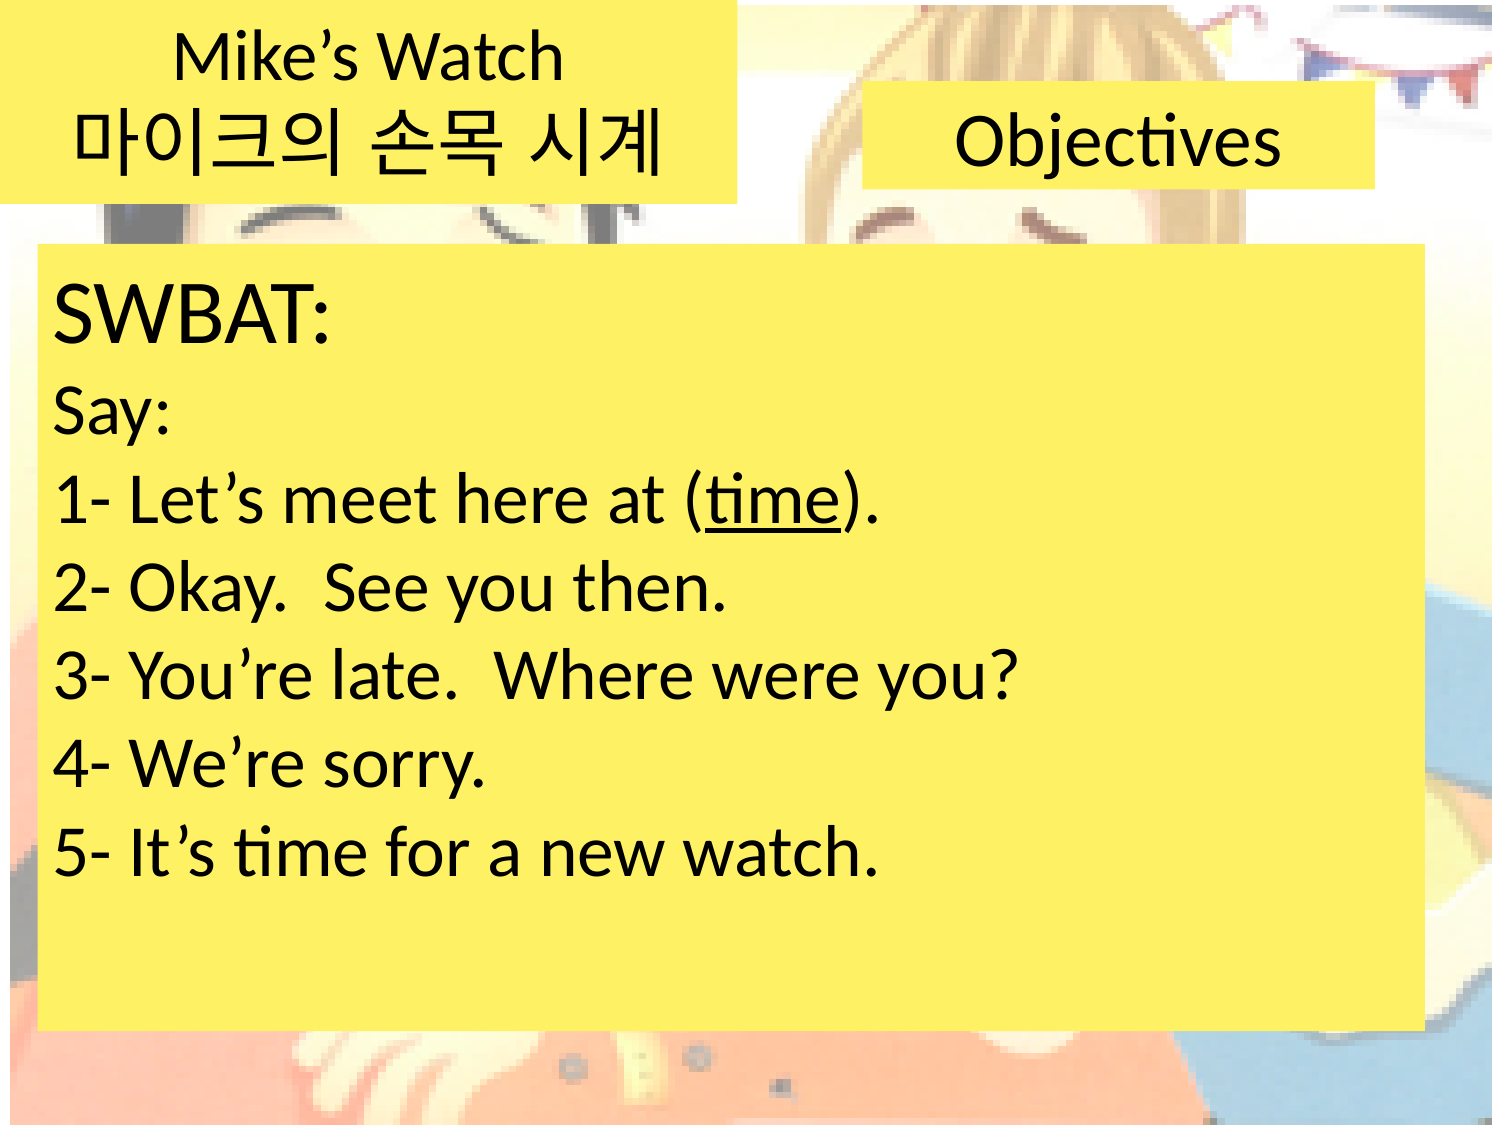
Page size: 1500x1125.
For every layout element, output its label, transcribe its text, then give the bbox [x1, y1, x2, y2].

picture [10, 0, 1500, 1125]
text_box Mike’s Watch 마이크의 손목 시계 [0, 0, 8, 204]
